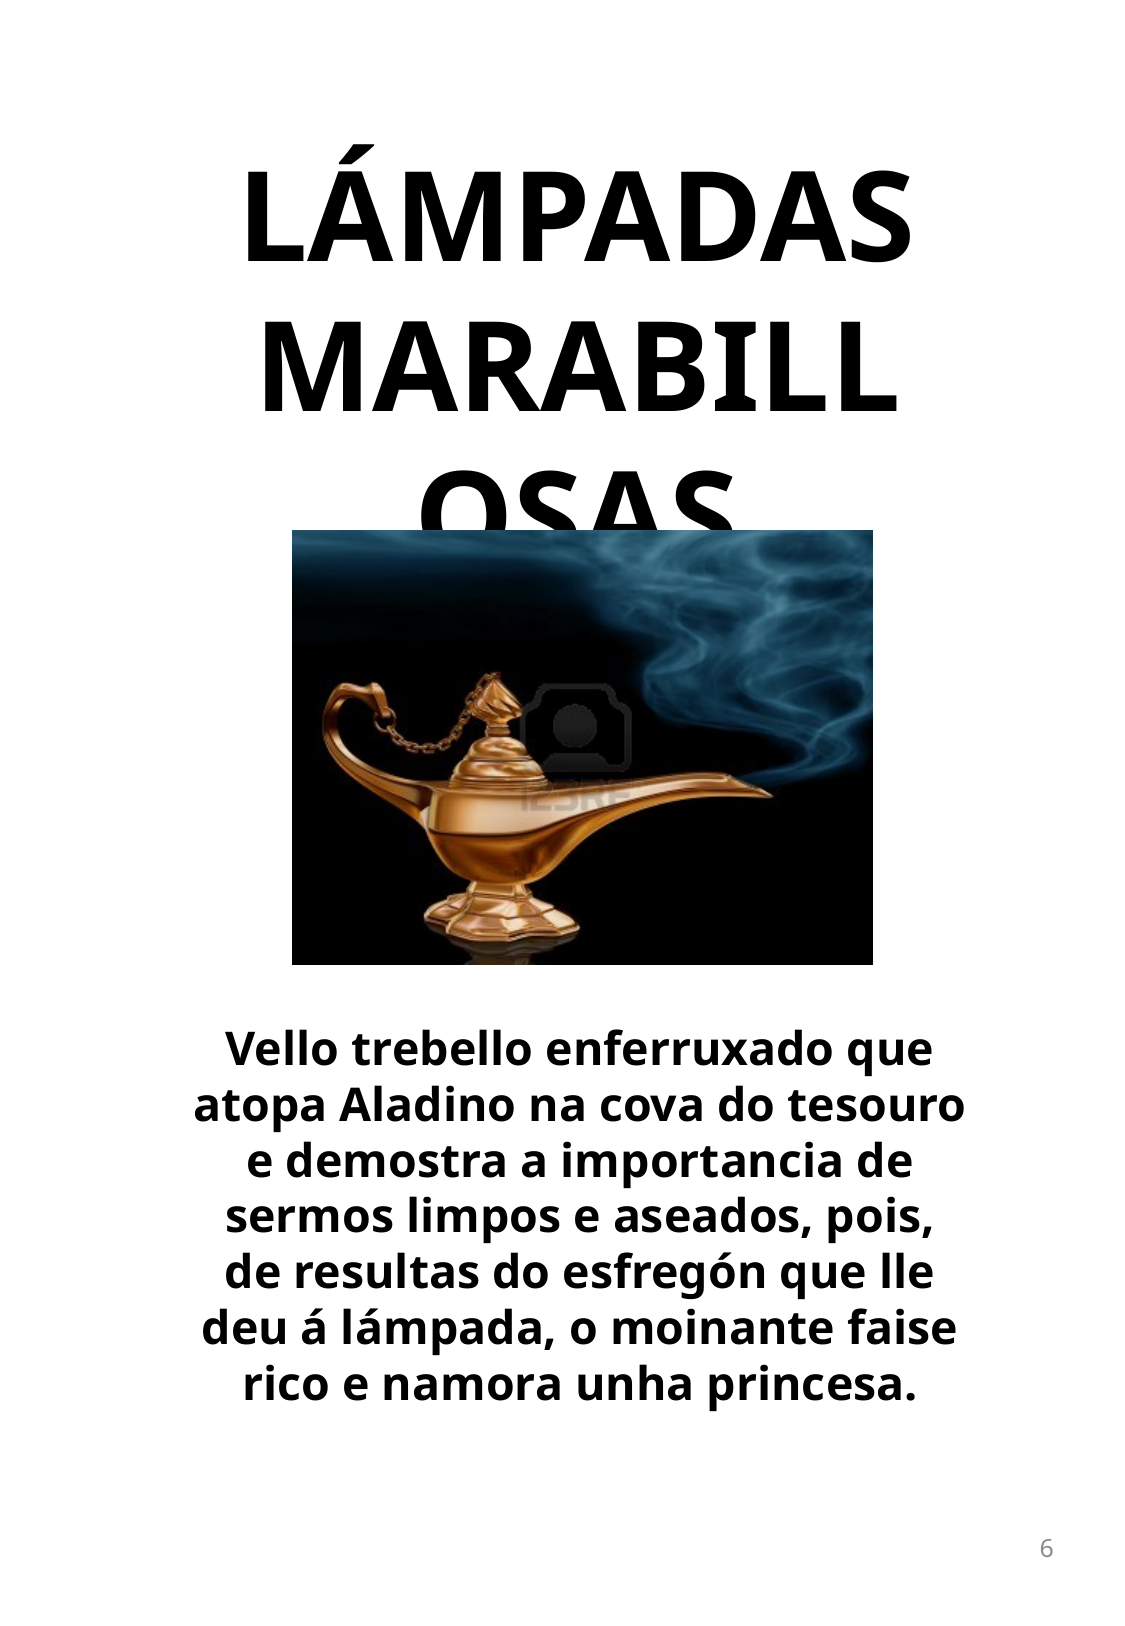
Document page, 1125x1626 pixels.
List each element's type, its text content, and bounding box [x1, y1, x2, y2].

text_box Vello trebello enferruxado que atopa Aladino na cova do tesouro e demostra a importancia de sermos limpos e aseados, pois, de resultas do esfregón que lle deu á lámpada, o moinante faise rico e namora unha princesa. [175, 1011, 985, 1469]
title LÁMPADAS MARABILLOSAS [210, 261, 943, 461]
slide_number 6 [806, 1506, 1069, 1593]
picture [292, 529, 873, 965]
